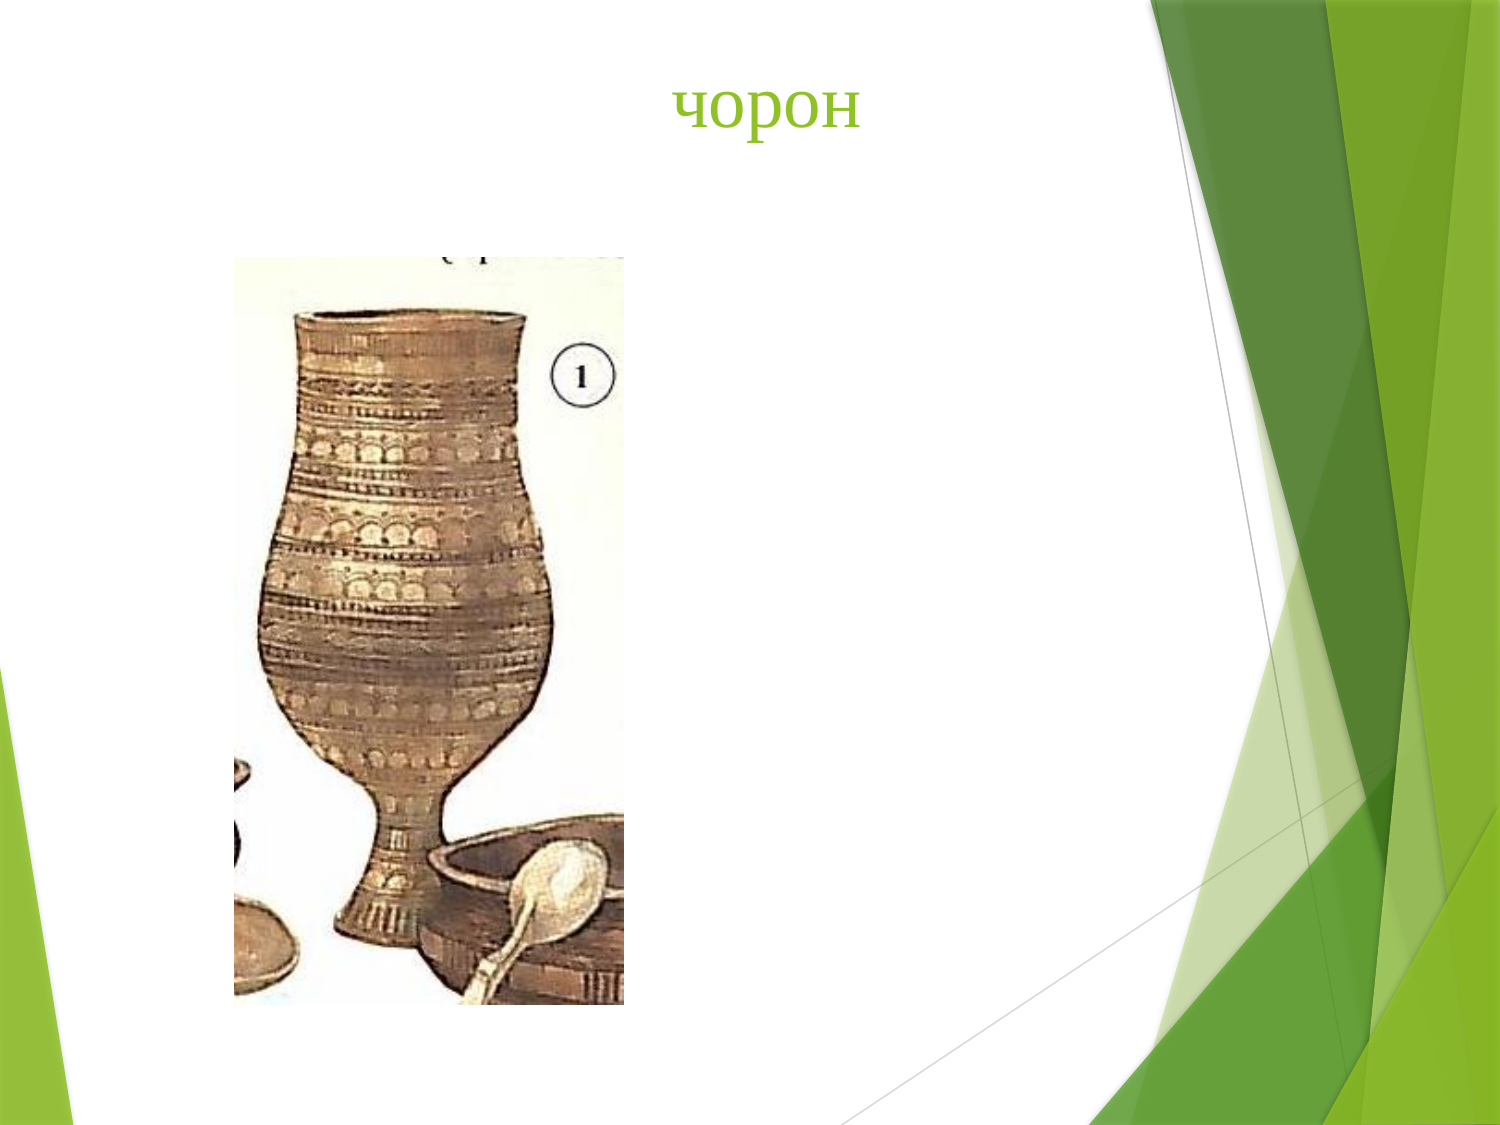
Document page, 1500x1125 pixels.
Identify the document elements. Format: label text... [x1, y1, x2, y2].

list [233, 257, 624, 1005]
title чорон [656, 45, 1425, 352]
